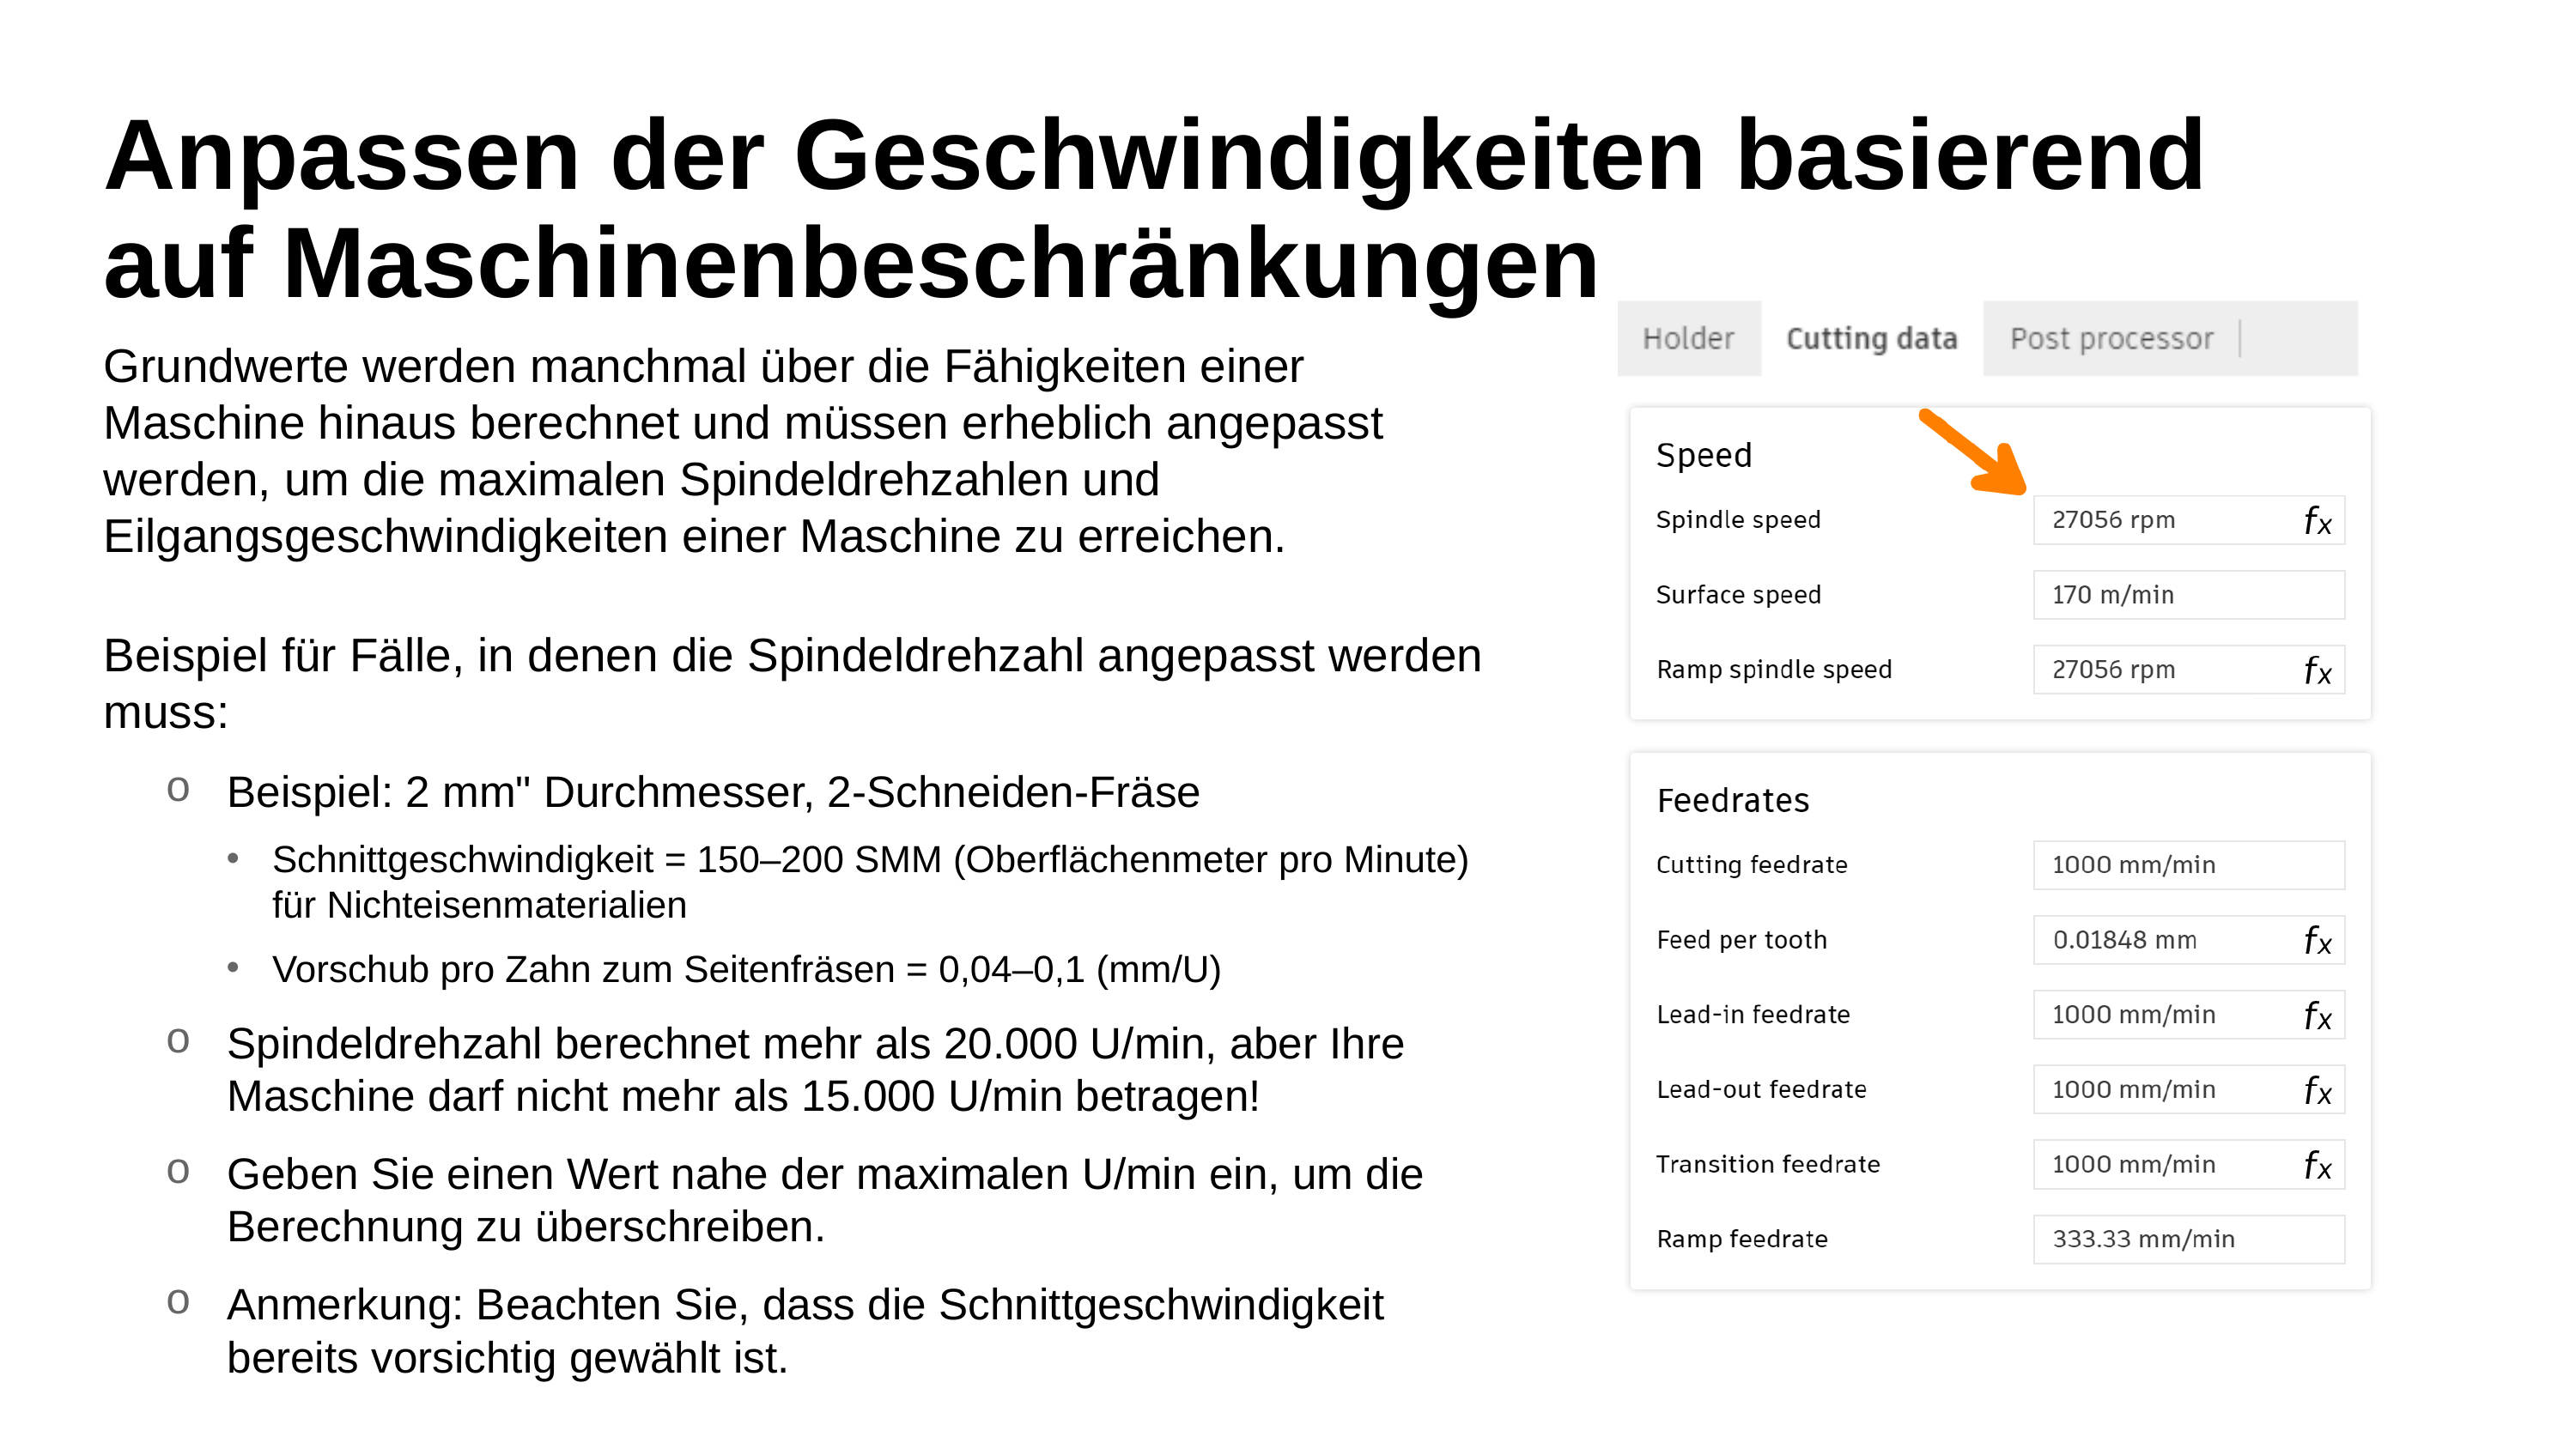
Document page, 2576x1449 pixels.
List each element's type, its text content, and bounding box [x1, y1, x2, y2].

picture [1618, 291, 2386, 1299]
list Grundwerte werden manchmal über die Fähigkeiten einer Maschine hinaus berechnet und müssen erheblich angepasst werden, um die maximalen Spindeldrehzahlen und Eilgangsgeschwindigkeiten einer Maschine zu erreichen. Beispiel für Fälle, in denen die Spindeldrehzahl angepasst werden muss: Beispiel: 2 mm" Durchmesser, 2-Schneiden-Fräse Schnittgeschwindigkeit = 150–200 SMM (Oberflächenmeter pro Minute) für Nichteisenmaterialien Vorschub pro Zahn zum Seitenfräsen = 0,04–0,1 (mm/U) Spindeldrehzahl berechnet mehr als 20.000 U/min, aber Ihre Maschine darf nicht mehr als 15.000 U/min betragen! Geben Sie einen Wert nahe der maximalen U/min ein, um die Berechnung zu überschreiben. Anmerkung: Beachten Sie, dass die Schnittgeschwindigkeit bereits vorsichtig gewählt ist. [103, 335, 1514, 1390]
title Anpassen der Geschwindigkeiten basierend auf Maschinenbeschränkungen [103, 103, 2271, 213]
